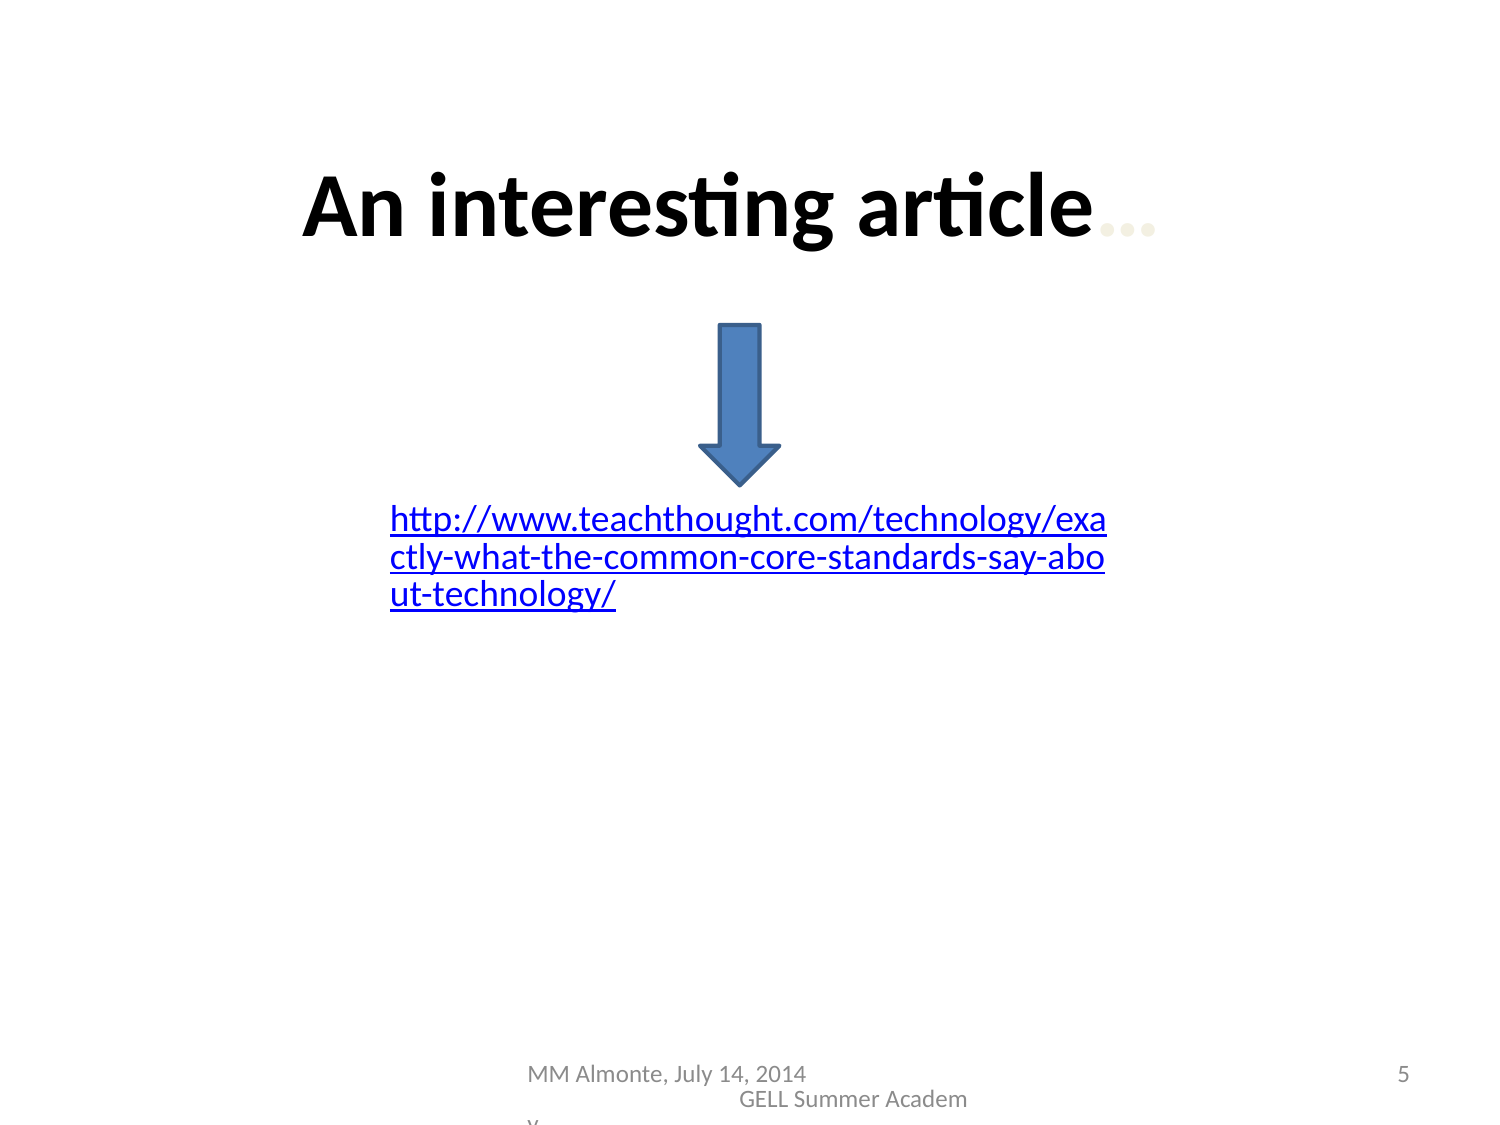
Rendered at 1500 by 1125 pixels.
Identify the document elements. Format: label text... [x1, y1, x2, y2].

text_box [697, 322, 782, 488]
text_box http://www.teachthought.com/technology/exactly-what-the-common-core-standards-say-about-technology/ [374, 486, 1125, 547]
slide_number 5 [1074, 1042, 1425, 1103]
text_box An interesting article… [287, 137, 1238, 263]
footer MM Almonte, July 14, 2014 GELL Summer Academy [512, 1042, 988, 1103]
